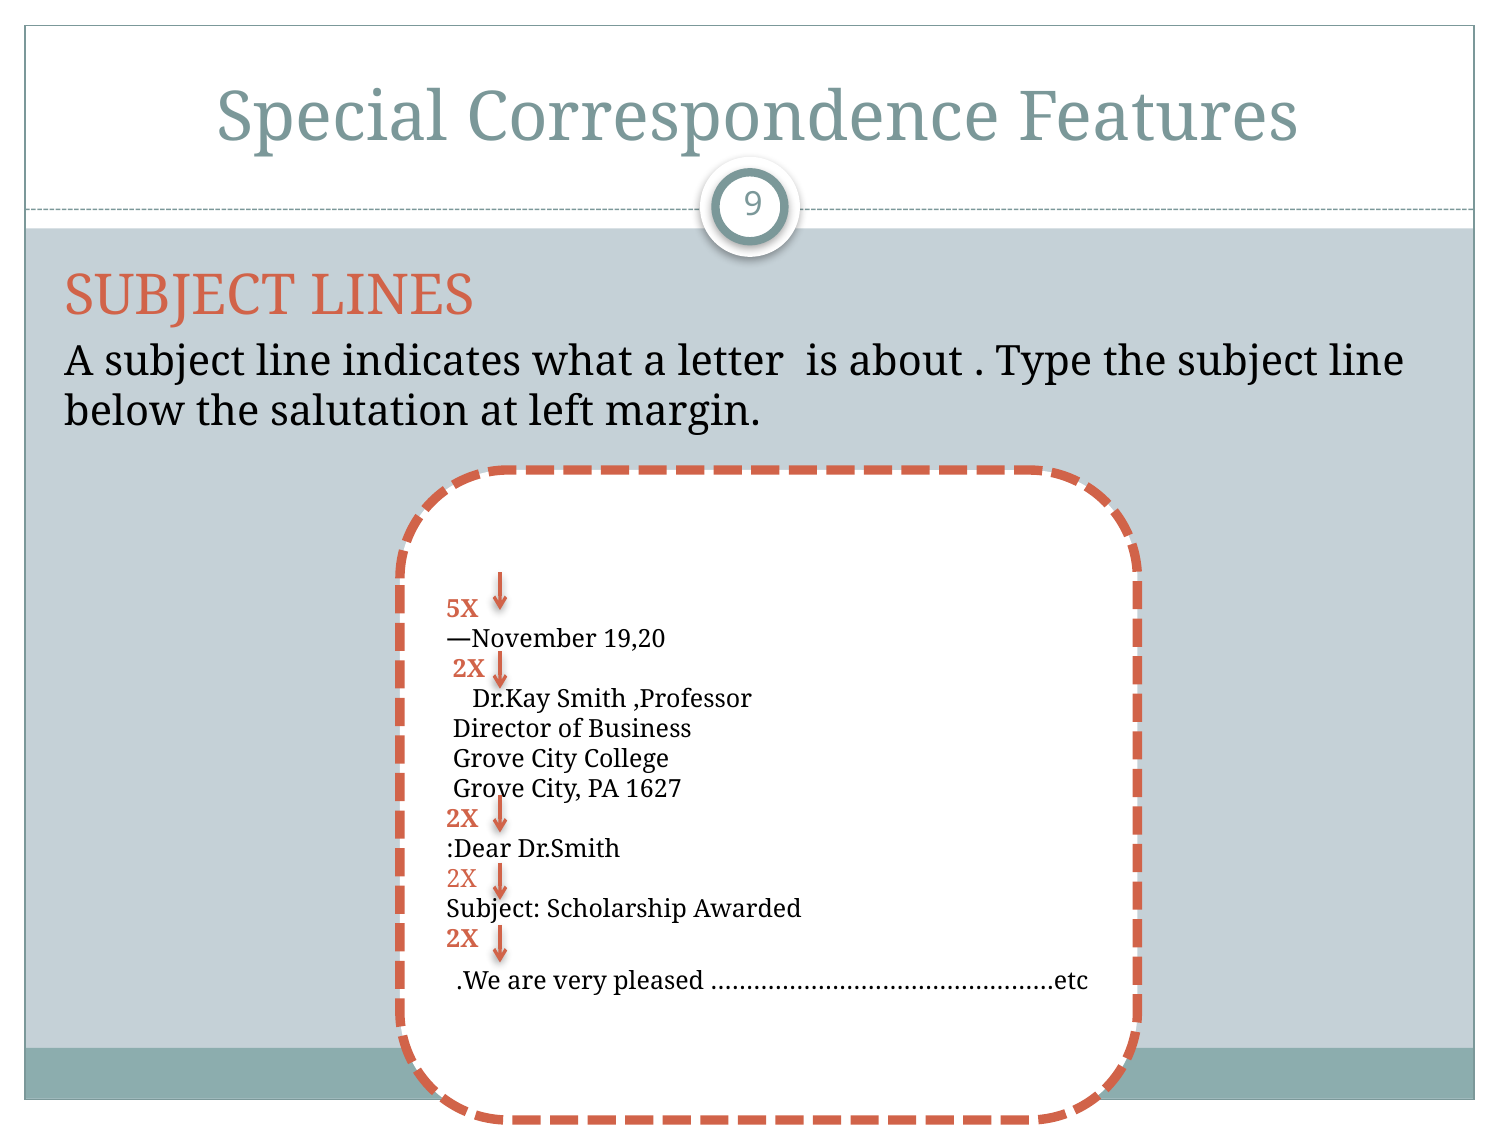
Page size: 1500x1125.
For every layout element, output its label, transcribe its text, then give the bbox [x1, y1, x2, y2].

title Special Correspondence Features [49, 37, 1450, 162]
list SUBJECT LINES A subject line indicates what a letter is about . Type the subject line below the salutation at left margin. [49, 250, 1445, 1001]
slide_number 9 [715, 168, 791, 241]
text_box 5X November 19,20— 2X Dr.Kay Smith ,Professor Director of Business Grove City College Grove City, PA 1627 2X Dear Dr.Smith: 2X Subject: Scholarship Awarded 2X We are very pleased …………………………………………etc. [398, 469, 1139, 1121]
